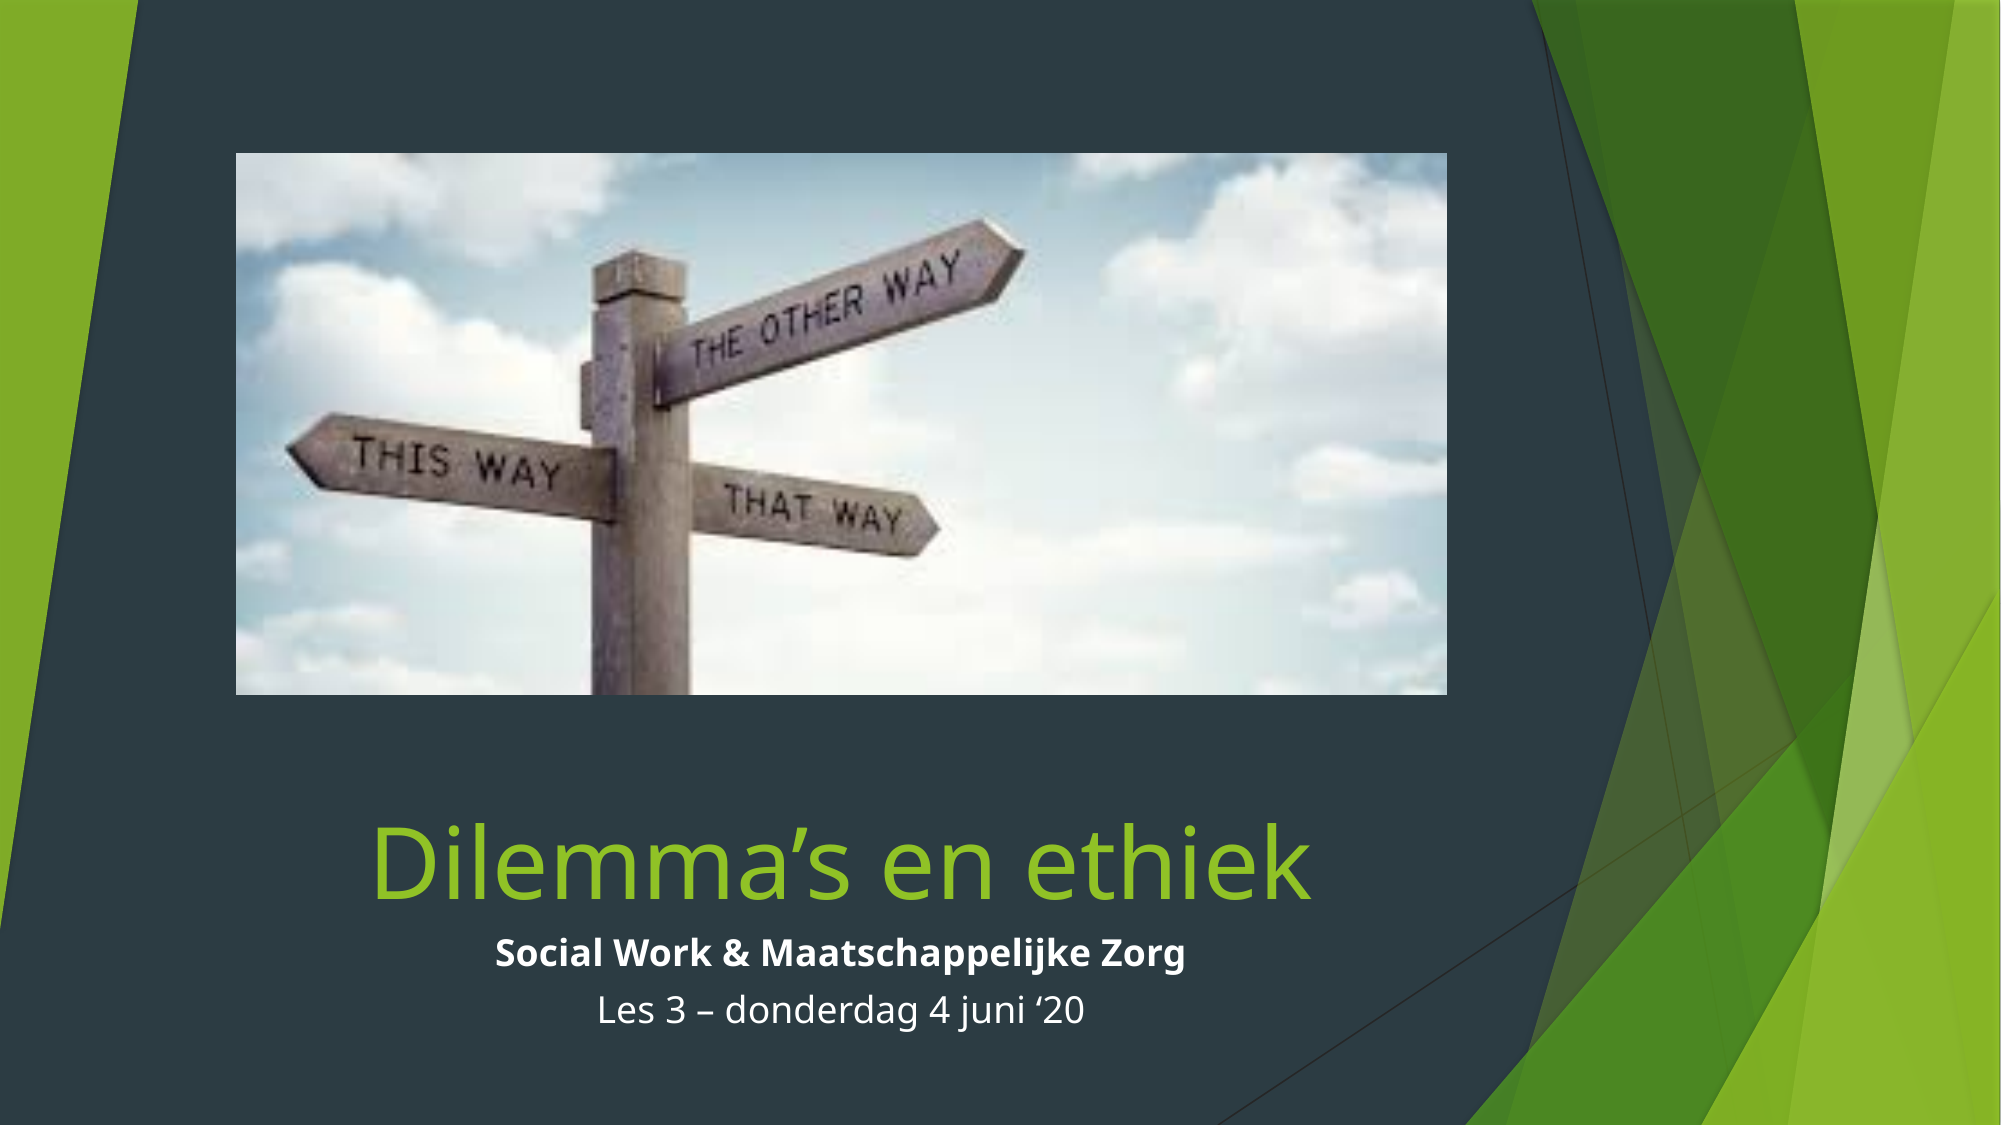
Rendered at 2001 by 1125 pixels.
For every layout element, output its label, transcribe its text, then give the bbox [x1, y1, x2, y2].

title Dilemma’s en ethiek [161, 746, 1522, 926]
subtitle Social Work & Maatschappelijke Zorg Les 3 – donderdag 4 juni ‘20 [161, 926, 1522, 1040]
picture [236, 152, 1447, 695]
